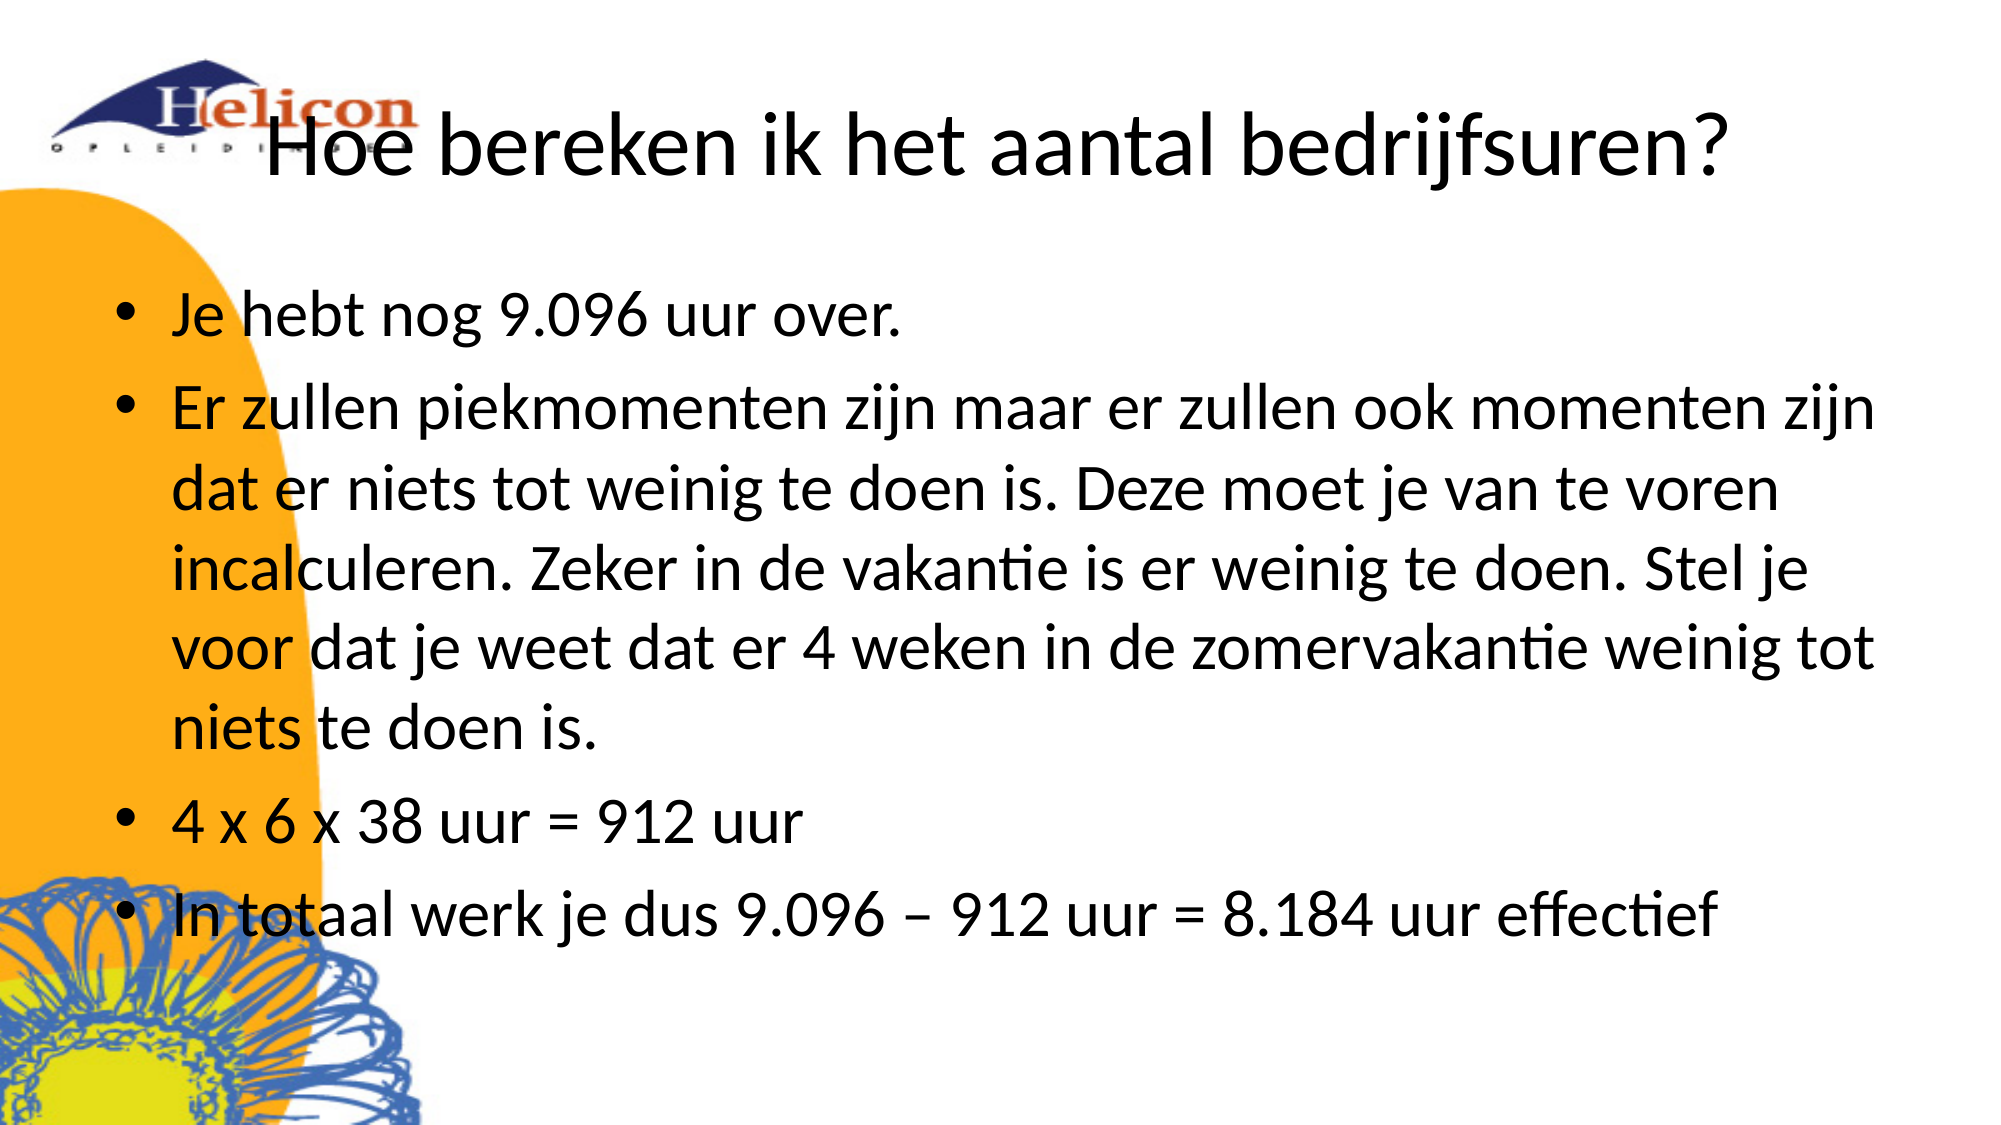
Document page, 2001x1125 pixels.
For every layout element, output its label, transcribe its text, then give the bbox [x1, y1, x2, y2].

picture [0, 0, 2001, 1125]
list Je hebt nog 9.096 uur over. Er zullen piekmomenten zijn maar er zullen ook momenten zijn dat er niets tot weinig te doen is. Deze moet je van te voren incalculeren. Zeker in de vakantie is er weinig te doen. Stel je voor dat je weet dat er 4 weken in de zomervakantie weinig tot niets te doen is. 4 x 6 x 38 uur = 912 uur In totaal werk je dus 9.096 – 912 uur = 8.184 uur effectief [99, 262, 1900, 1005]
title Hoe bereken ik het aantal bedrijfsuren? [99, 45, 1900, 233]
